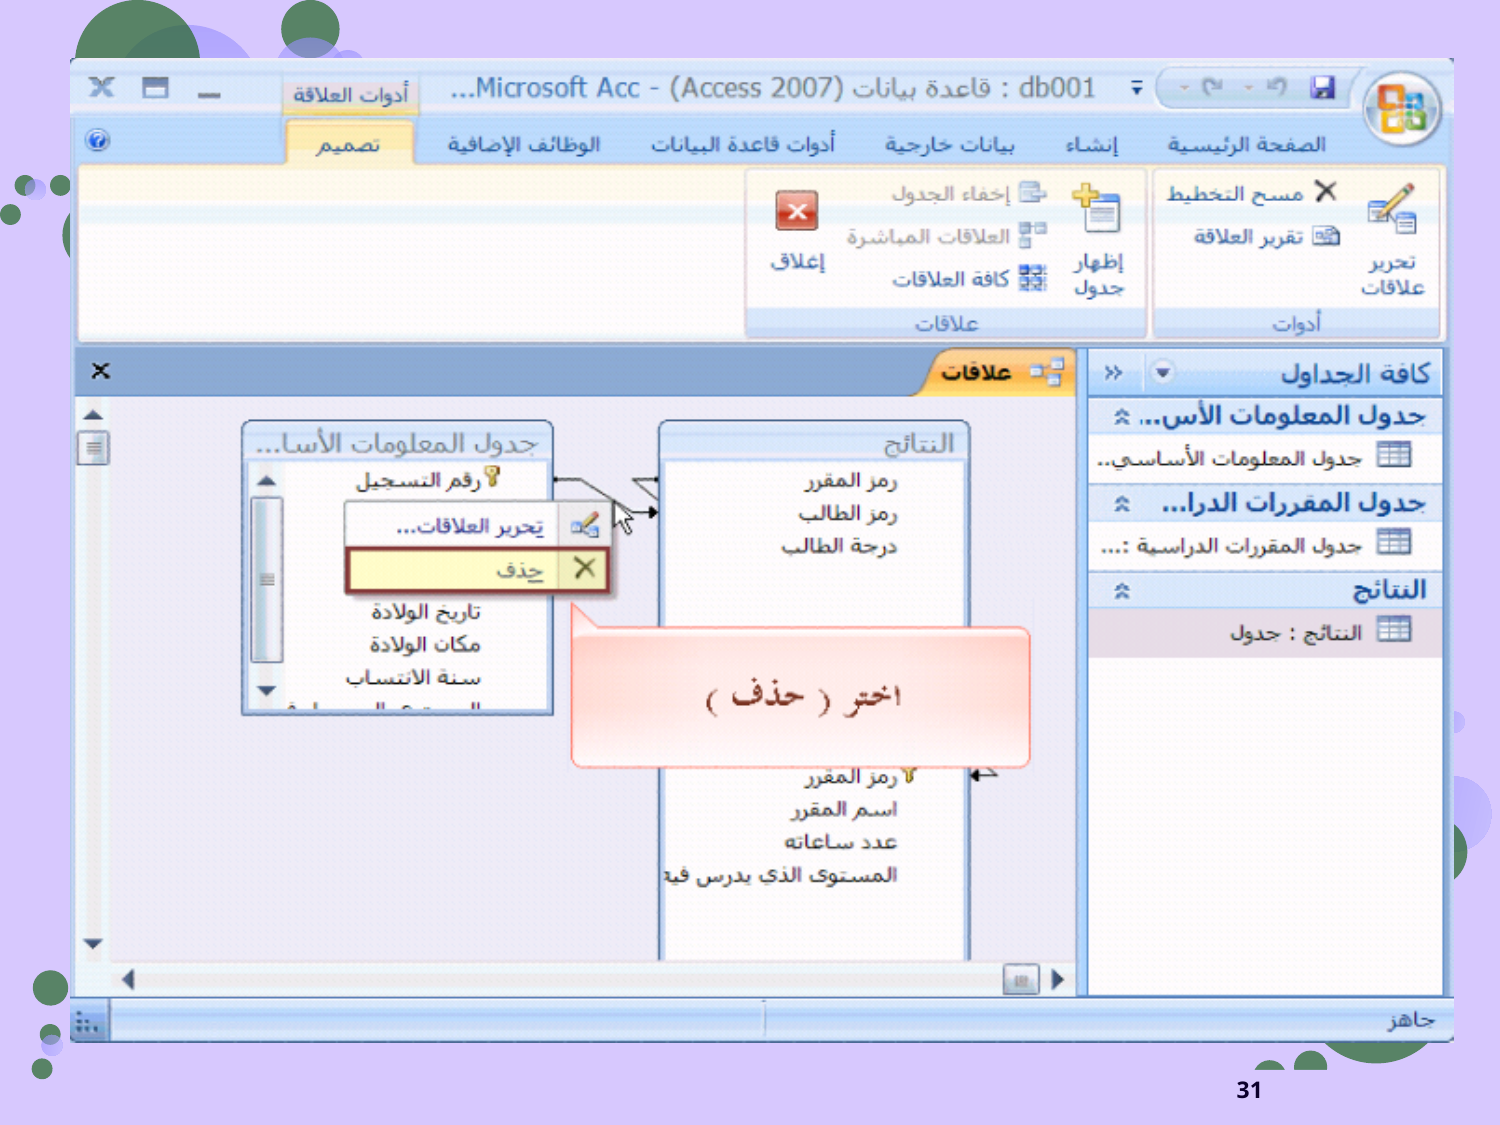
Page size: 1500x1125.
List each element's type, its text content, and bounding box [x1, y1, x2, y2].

slide_number 31 [1074, 1069, 1425, 1113]
picture [68, 56, 1455, 1045]
